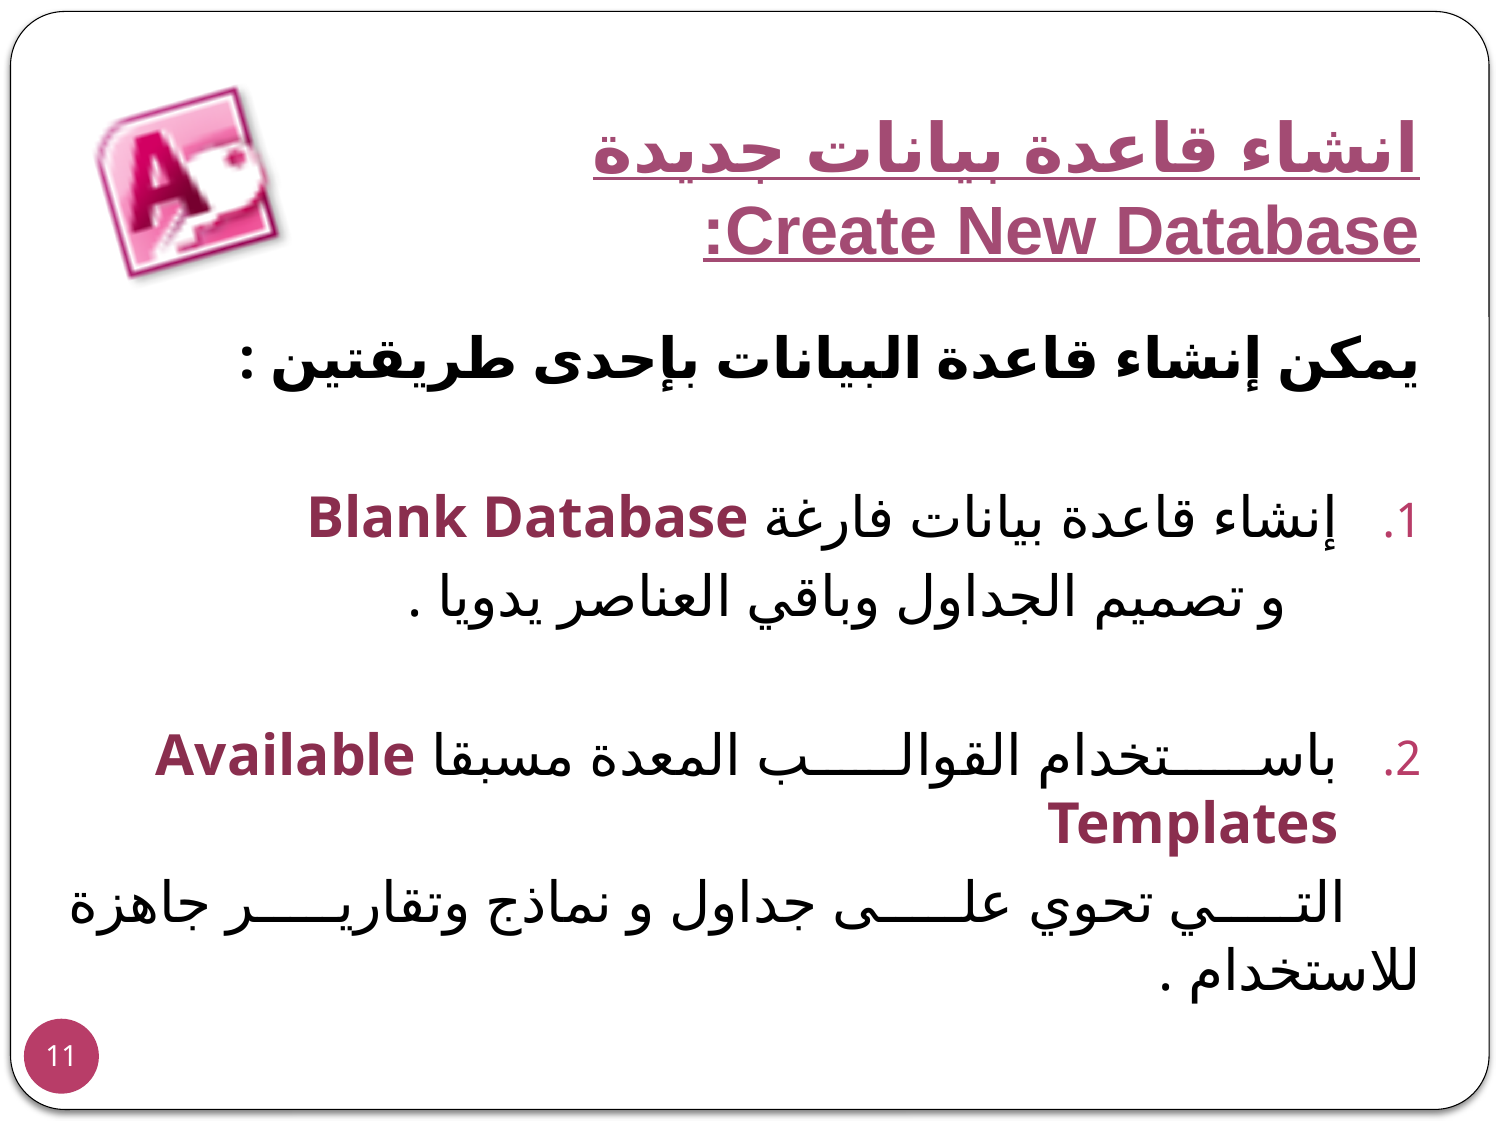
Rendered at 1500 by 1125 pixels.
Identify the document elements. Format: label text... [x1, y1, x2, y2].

picture [55, 57, 313, 325]
list يمكن إنشاء قاعدة البيانات بإحدى طريقتين : إنشاء قاعدة بيانات فارغة Blank Database و تصميم الجداول وباقي العناصر يدويا . باستخدام القوالب المعدة مسبقا Available Templates التي تحوي على جداول و نماذج وتقارير جاهزة للاستخدام . [54, 314, 1436, 1010]
slide_number 11 [23, 1018, 99, 1094]
title انشاء قاعدة بيانات جديدة Create New Database: [293, 96, 1435, 284]
